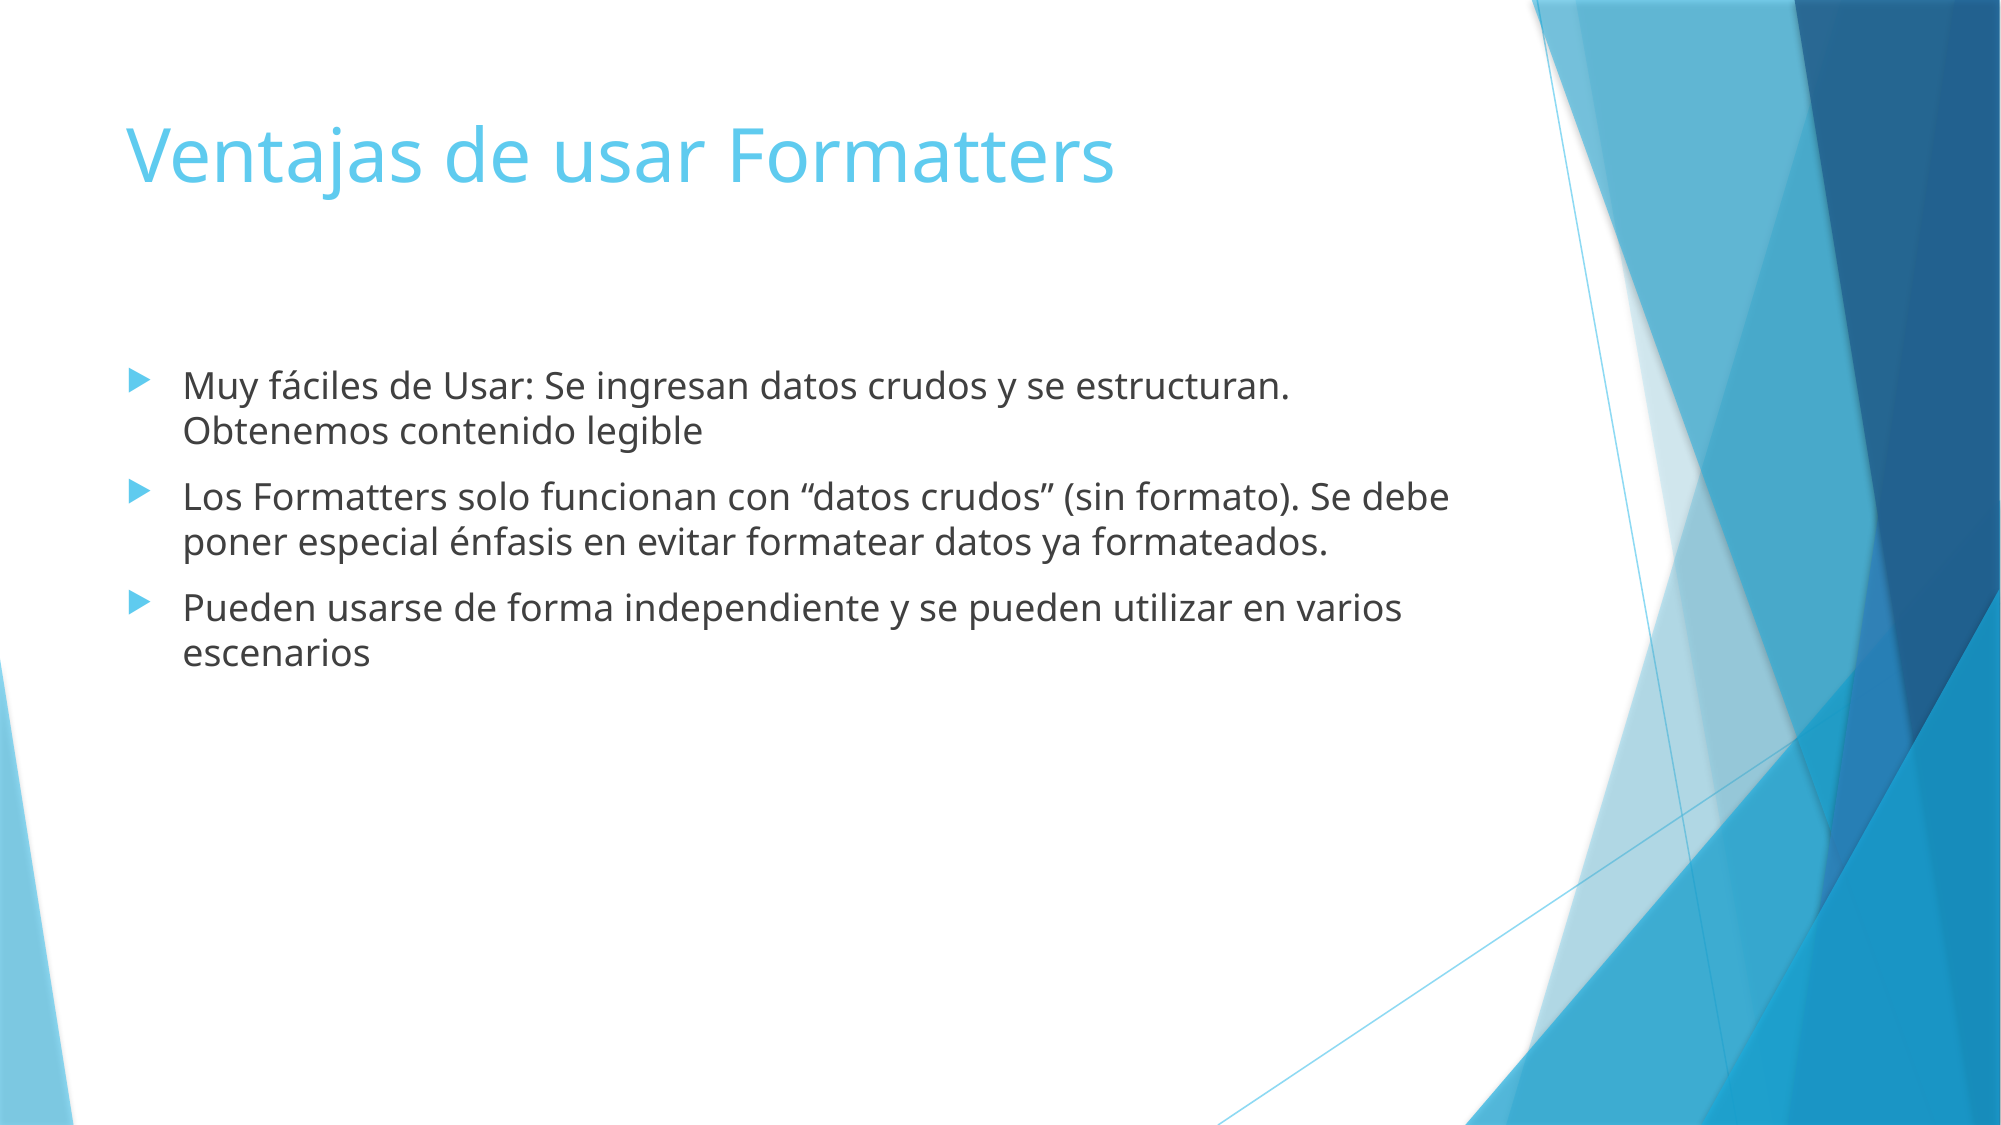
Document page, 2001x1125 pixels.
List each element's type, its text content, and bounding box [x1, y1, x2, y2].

title Ventajas de usar Formatters [111, 99, 1522, 317]
list Muy fáciles de Usar: Se ingresan datos crudos y se estructuran. Obtenemos contenido legible Los Formatters solo funcionan con “datos crudos” (sin formato). Se debe poner especial énfasis en evitar formatear datos ya formateados. Pueden usarse de forma independiente y se pueden utilizar en varios escenarios [111, 354, 1522, 992]
